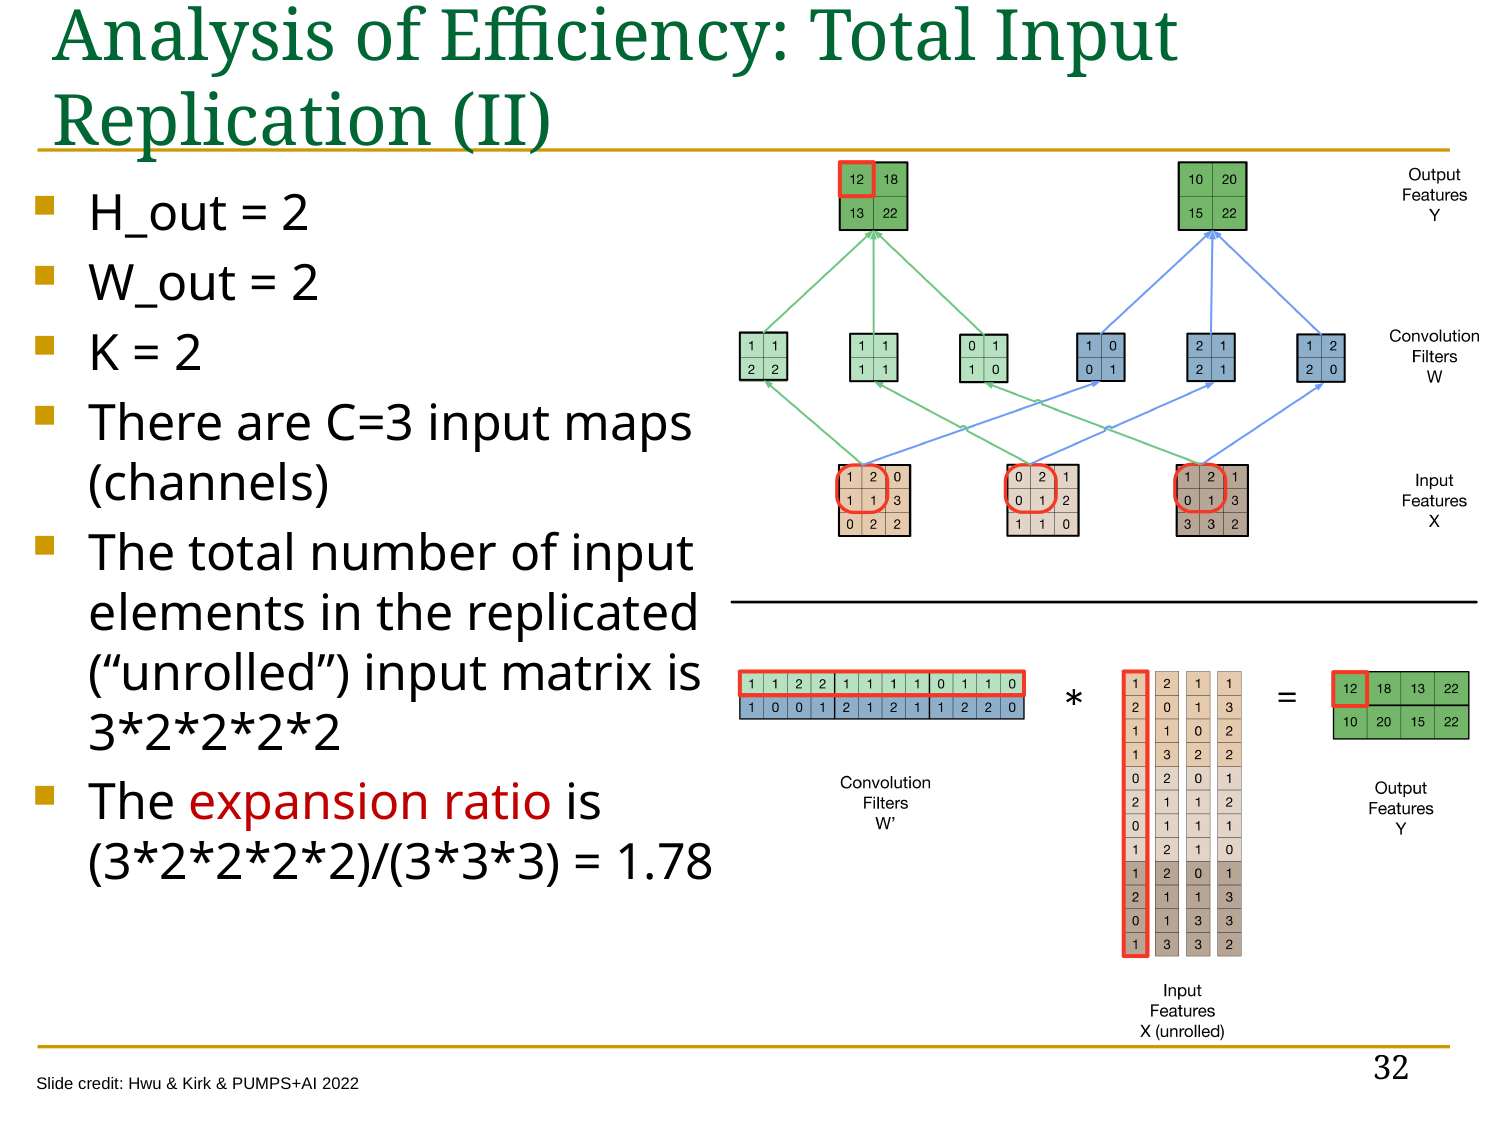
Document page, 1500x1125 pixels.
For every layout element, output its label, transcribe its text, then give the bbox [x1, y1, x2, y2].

picture [726, 160, 1482, 1043]
text_box Slide credit: Hwu & Kirk & PUMPS+AI 2022 [21, 1066, 375, 1101]
slide_number 32 [1074, 1051, 1426, 1100]
title Analysis of Efficiency: Total Input Replication (II) [37, 0, 1482, 150]
list H_out = 2 W_out = 2 K = 2 There are C=3 input maps (channels) The total number of input elements in the replicated (“unrolled”) input matrix is 3*2*2*2*2 The expansion ratio is (3*2*2*2*2)/(3*3*3) = 1.78 [17, 172, 721, 1012]
